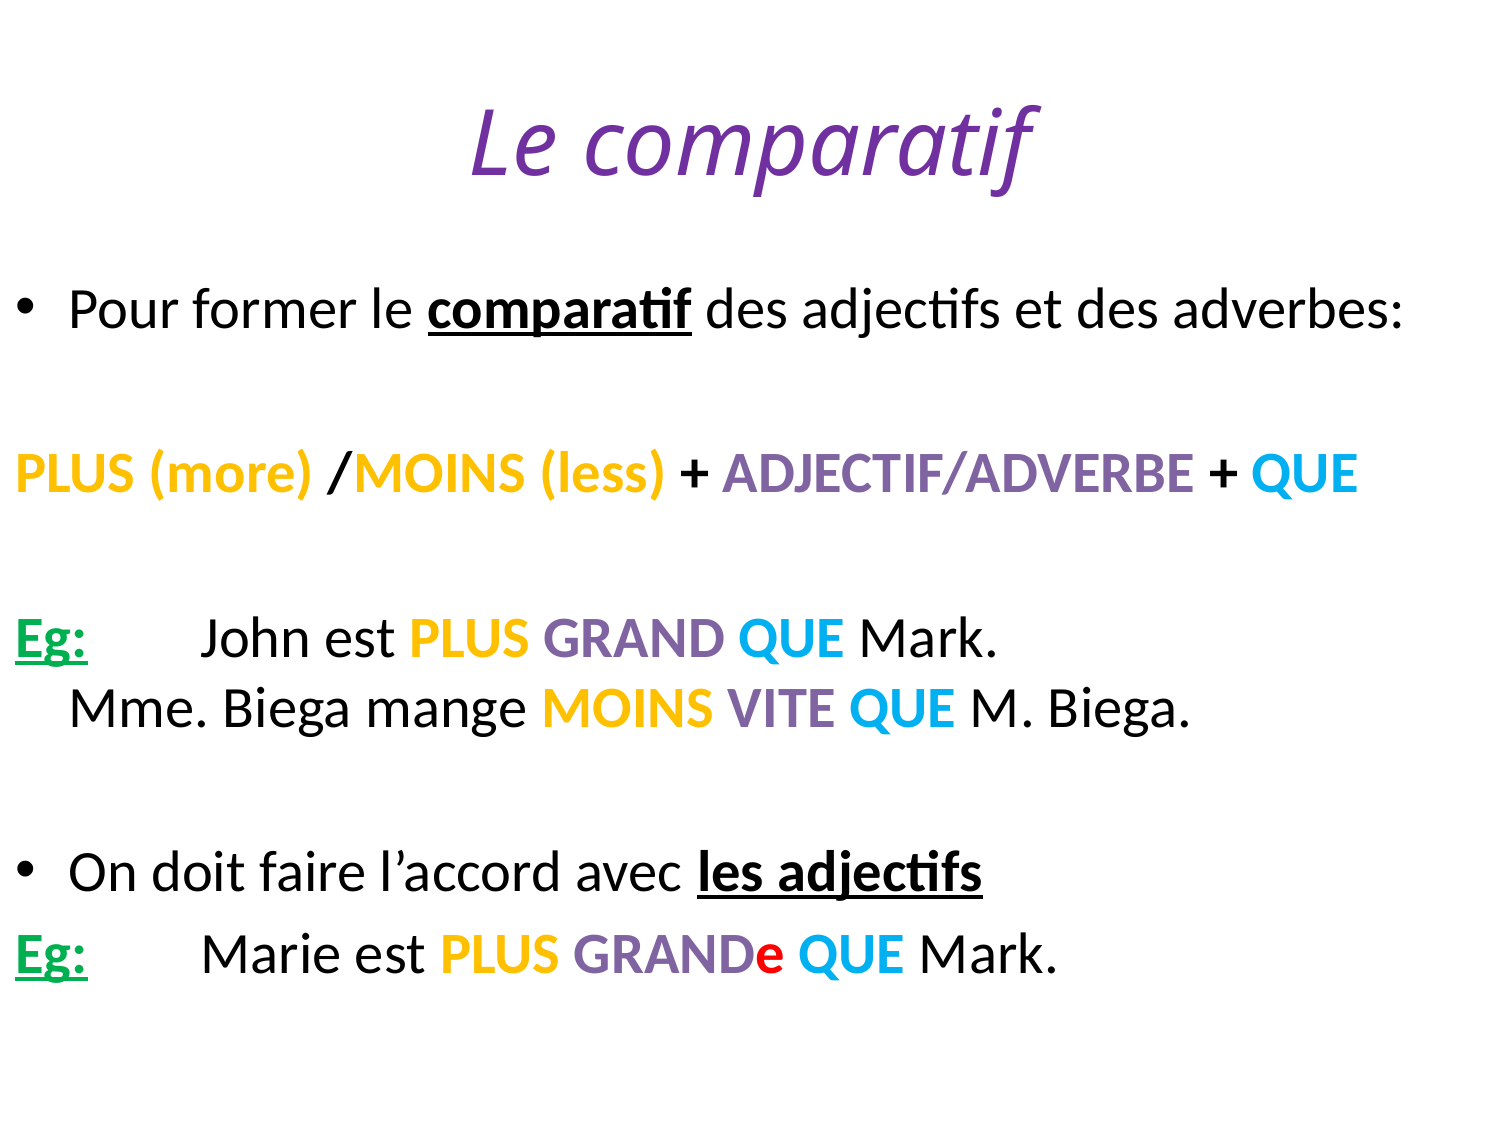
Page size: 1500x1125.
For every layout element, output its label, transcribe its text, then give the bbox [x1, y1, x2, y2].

title Le comparatif [75, 45, 1425, 233]
list Pour former le comparatif des adjectifs et des adverbes: PLUS (more) /MOINS (less) + ADJECTIF/ADVERBE + QUE Eg: John est PLUS GRAND QUE Mark. Mme. Biega mange MOINS VITE QUE M. Biega. On doit faire l’accord avec les adjectifs Eg: Marie est PLUS GRANDe QUE Mark. [0, 262, 1500, 1005]
